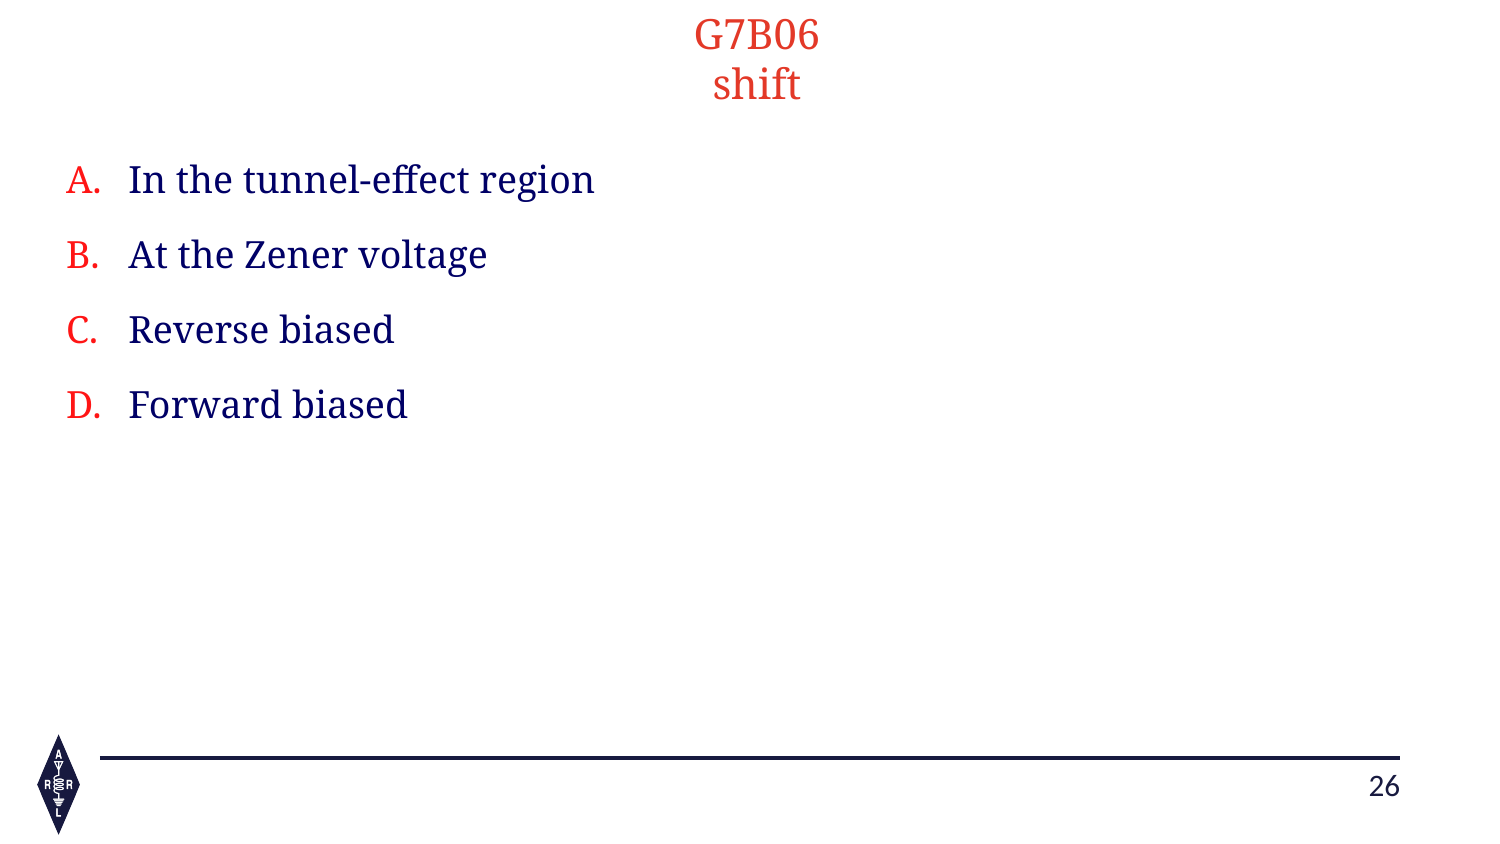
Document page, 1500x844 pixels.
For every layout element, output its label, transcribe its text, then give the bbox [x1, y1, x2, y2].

text_box G7B06 shift [13, 0, 1500, 164]
text_box In the tunnel-effect region At the Zener voltage Reverse biased Forward biased [51, 126, 1448, 741]
picture [37, 734, 80, 835]
slide_number 26 [1302, 761, 1400, 807]
